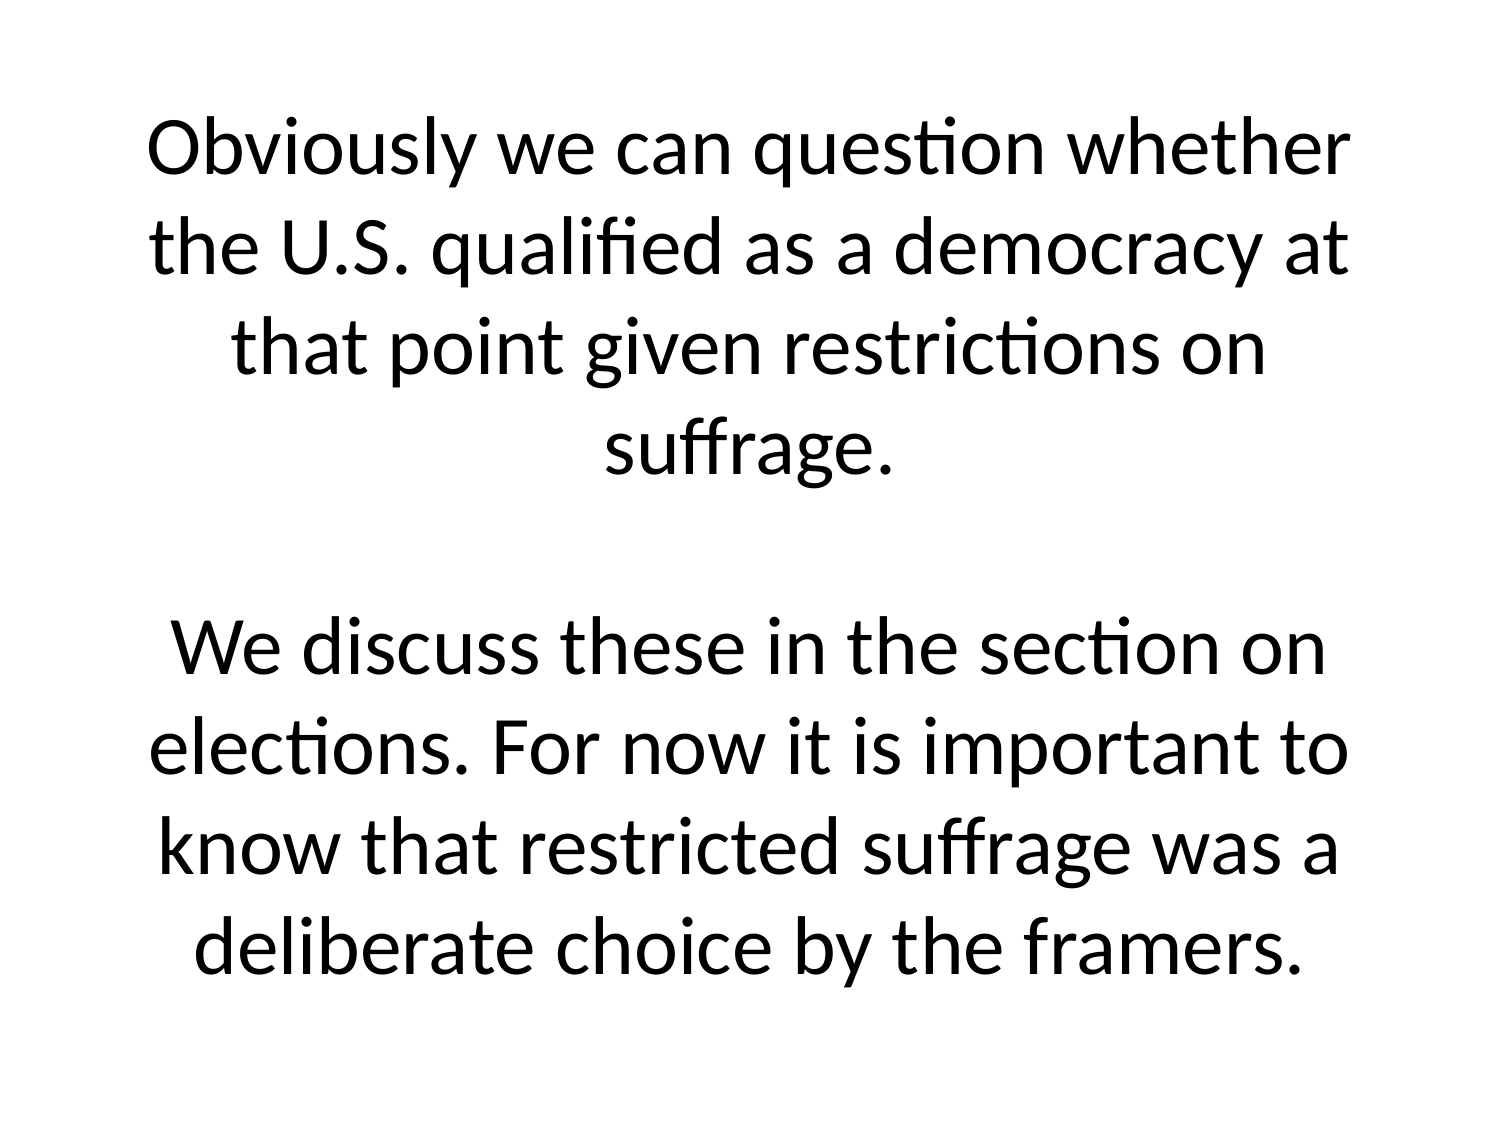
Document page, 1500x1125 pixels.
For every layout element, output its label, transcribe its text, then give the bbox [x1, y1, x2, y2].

title Obviously we can question whether the U.S. qualified as a democracy at that point given restrictions on suffrage. We discuss these in the section on elections. For now it is important to know that restricted suffrage was a deliberate choice by the framers. [74, 44, 1426, 1038]
